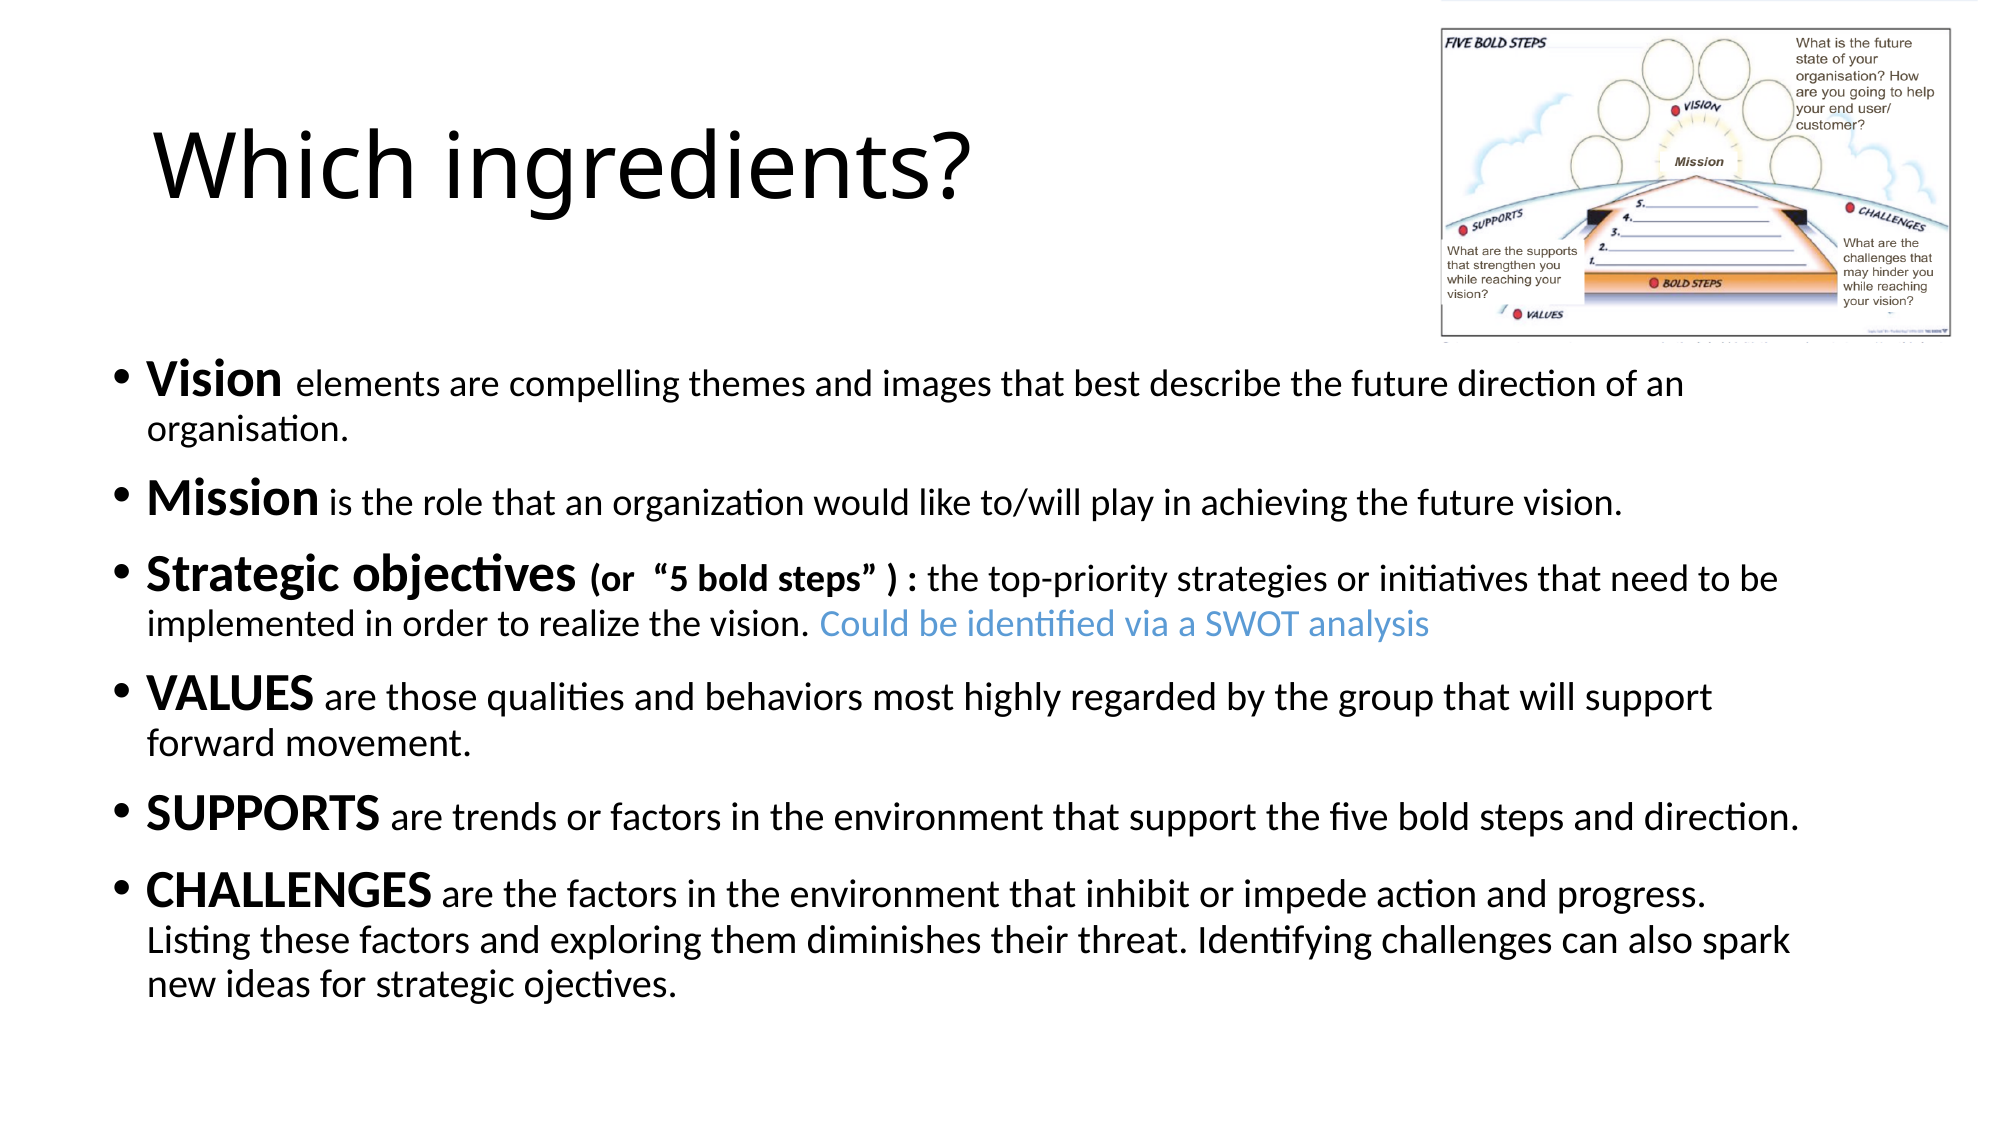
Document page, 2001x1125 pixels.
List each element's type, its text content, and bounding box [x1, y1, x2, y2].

picture [1404, 0, 1978, 343]
list Vision elements are compelling themes and images that best describe the future direction of an organisation. Mission is the role that an organization would like to/will play in achieving the future vision. Strategic objectives (or “5 bold steps” ) : the top-priority strategies or initiatives that need to be implemented in order to realize the vision. Could be identified via a SWOT analysis VALUES are those qualities and behaviors most highly regarded by the group that will support forward movement. SUPPORTS are trends or factors in the environment that support the five bold steps and direction. CHALLENGES are the factors in the environment that inhibit or impede action and progress. Listing these factors and exploring them diminishes their threat. Identifying challenges can also spark new ideas for strategic ojectives. [97, 342, 1823, 1057]
title Which ingredients? [137, 59, 1404, 278]
